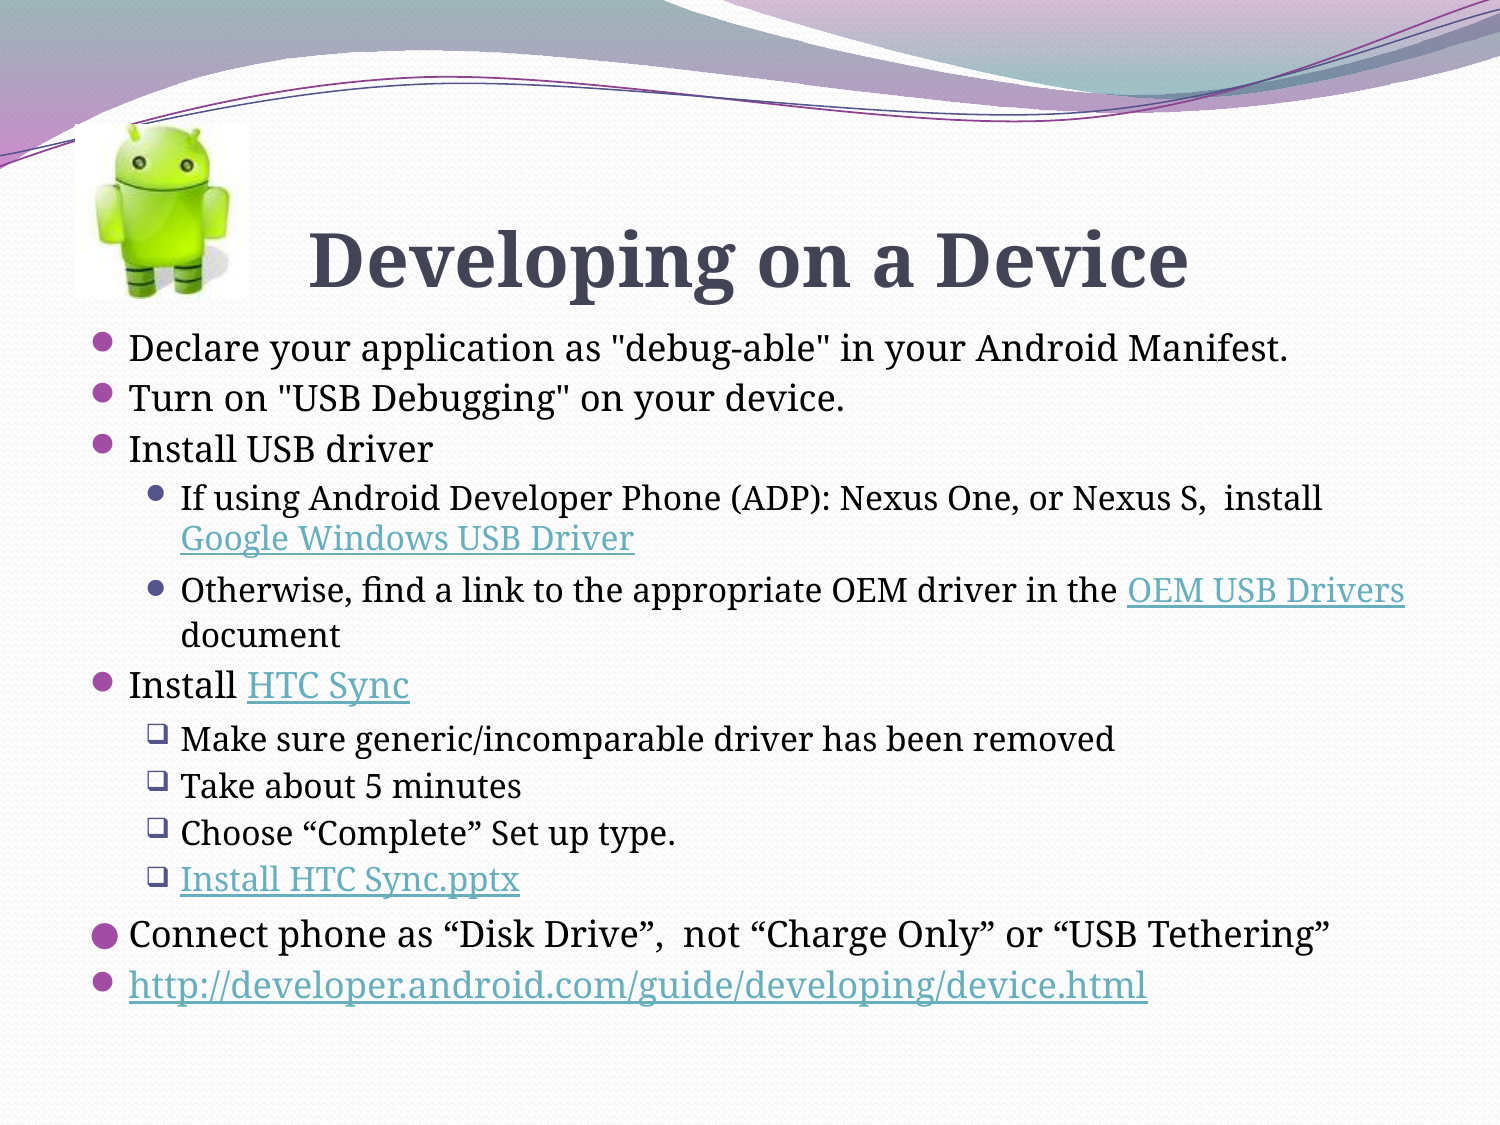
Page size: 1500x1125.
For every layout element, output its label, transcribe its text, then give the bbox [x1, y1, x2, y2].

title Developing on a Device [75, 115, 1425, 303]
list Declare your application as "debug-able" in your Android Manifest. Turn on "USB Debugging" on your device. Install USB driver If using Android Developer Phone (ADP): Nexus One, or Nexus S, install Google Windows USB Driver Otherwise, find a link to the appropriate OEM driver in the OEM USB Drivers document Install HTC Sync Make sure generic/incomparable driver has been removed Take about 5 minutes Choose “Complete” Set up type. Install HTC Sync.pptx Connect phone as “Disk Drive”, not “Charge Only” or “USB Tethering” http://developer.android.com/guide/developing/device.html [75, 317, 1425, 1038]
